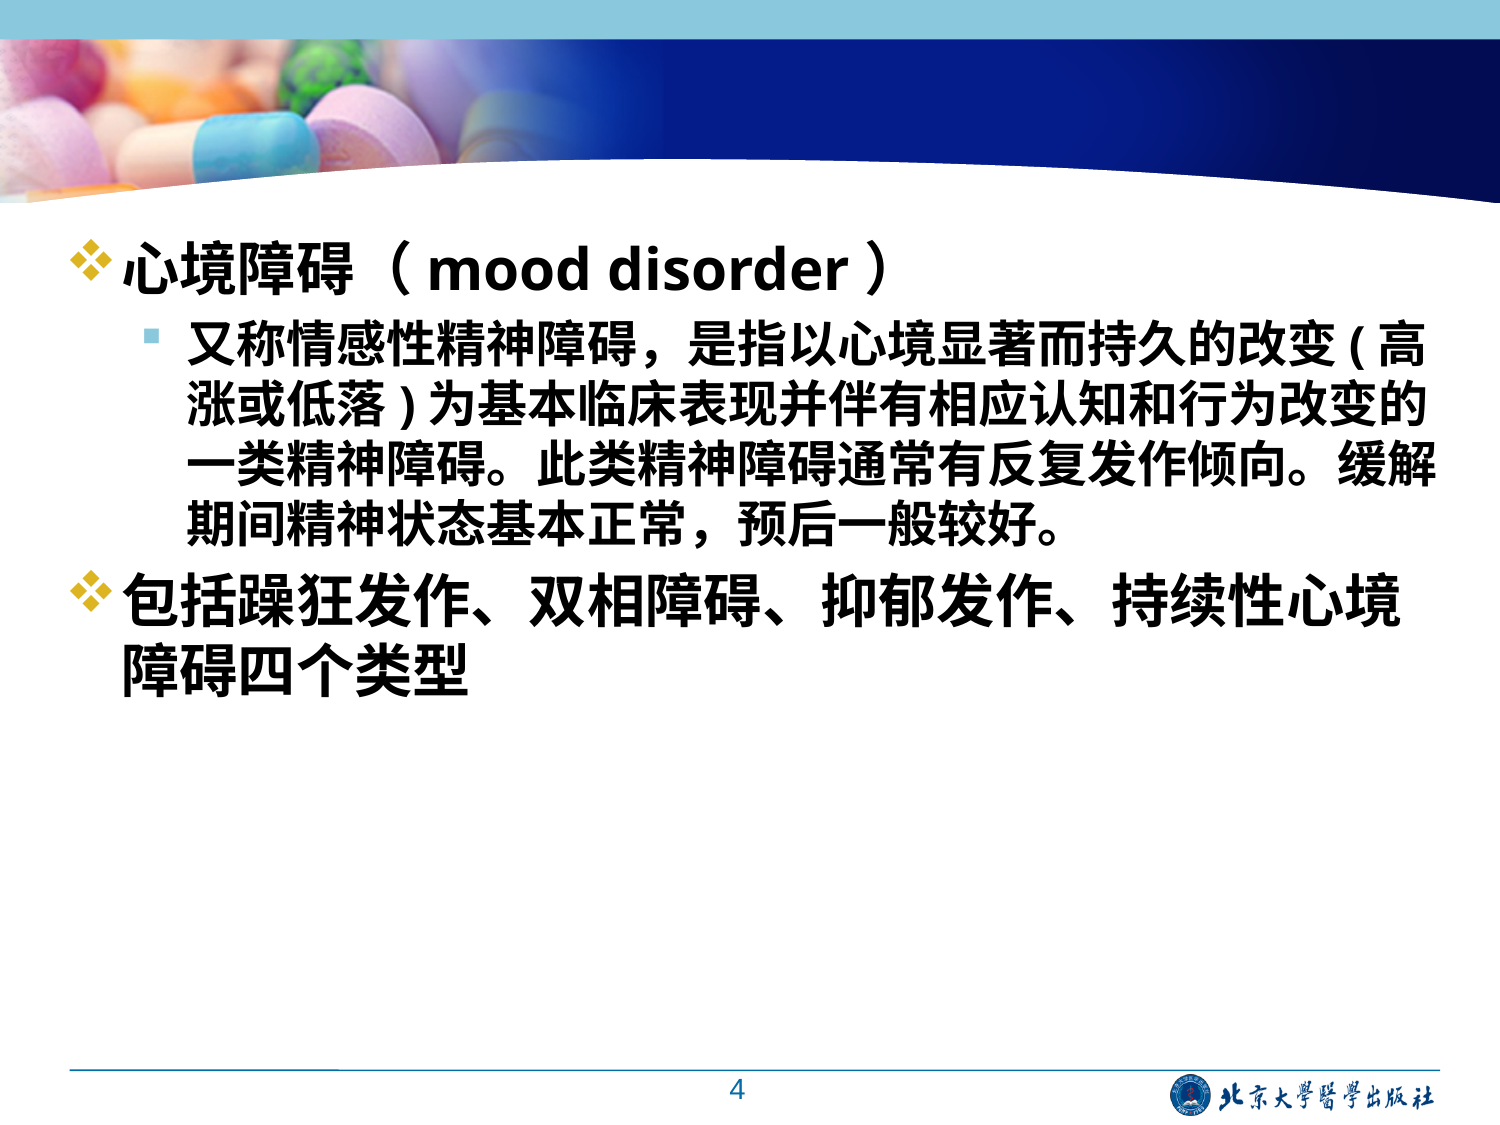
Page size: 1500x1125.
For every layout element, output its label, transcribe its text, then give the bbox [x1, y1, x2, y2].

picture [1170, 1074, 1436, 1118]
list 心境障碍（mood disorder） 又称情感性精神障碍，是指以心境显著而持久的改变(高涨或低落)为基本临床表现并伴有相应认知和行为改变的一类精神障碍。此类精神障碍通常有反复发作倾向。缓解期间精神状态基本正常，预后一般较好。 包括躁狂发作、双相障碍、抑郁发作、持续性心境障碍四个类型 [49, 224, 1463, 1026]
slide_number 4 [562, 1062, 913, 1114]
picture [0, 40, 1500, 203]
